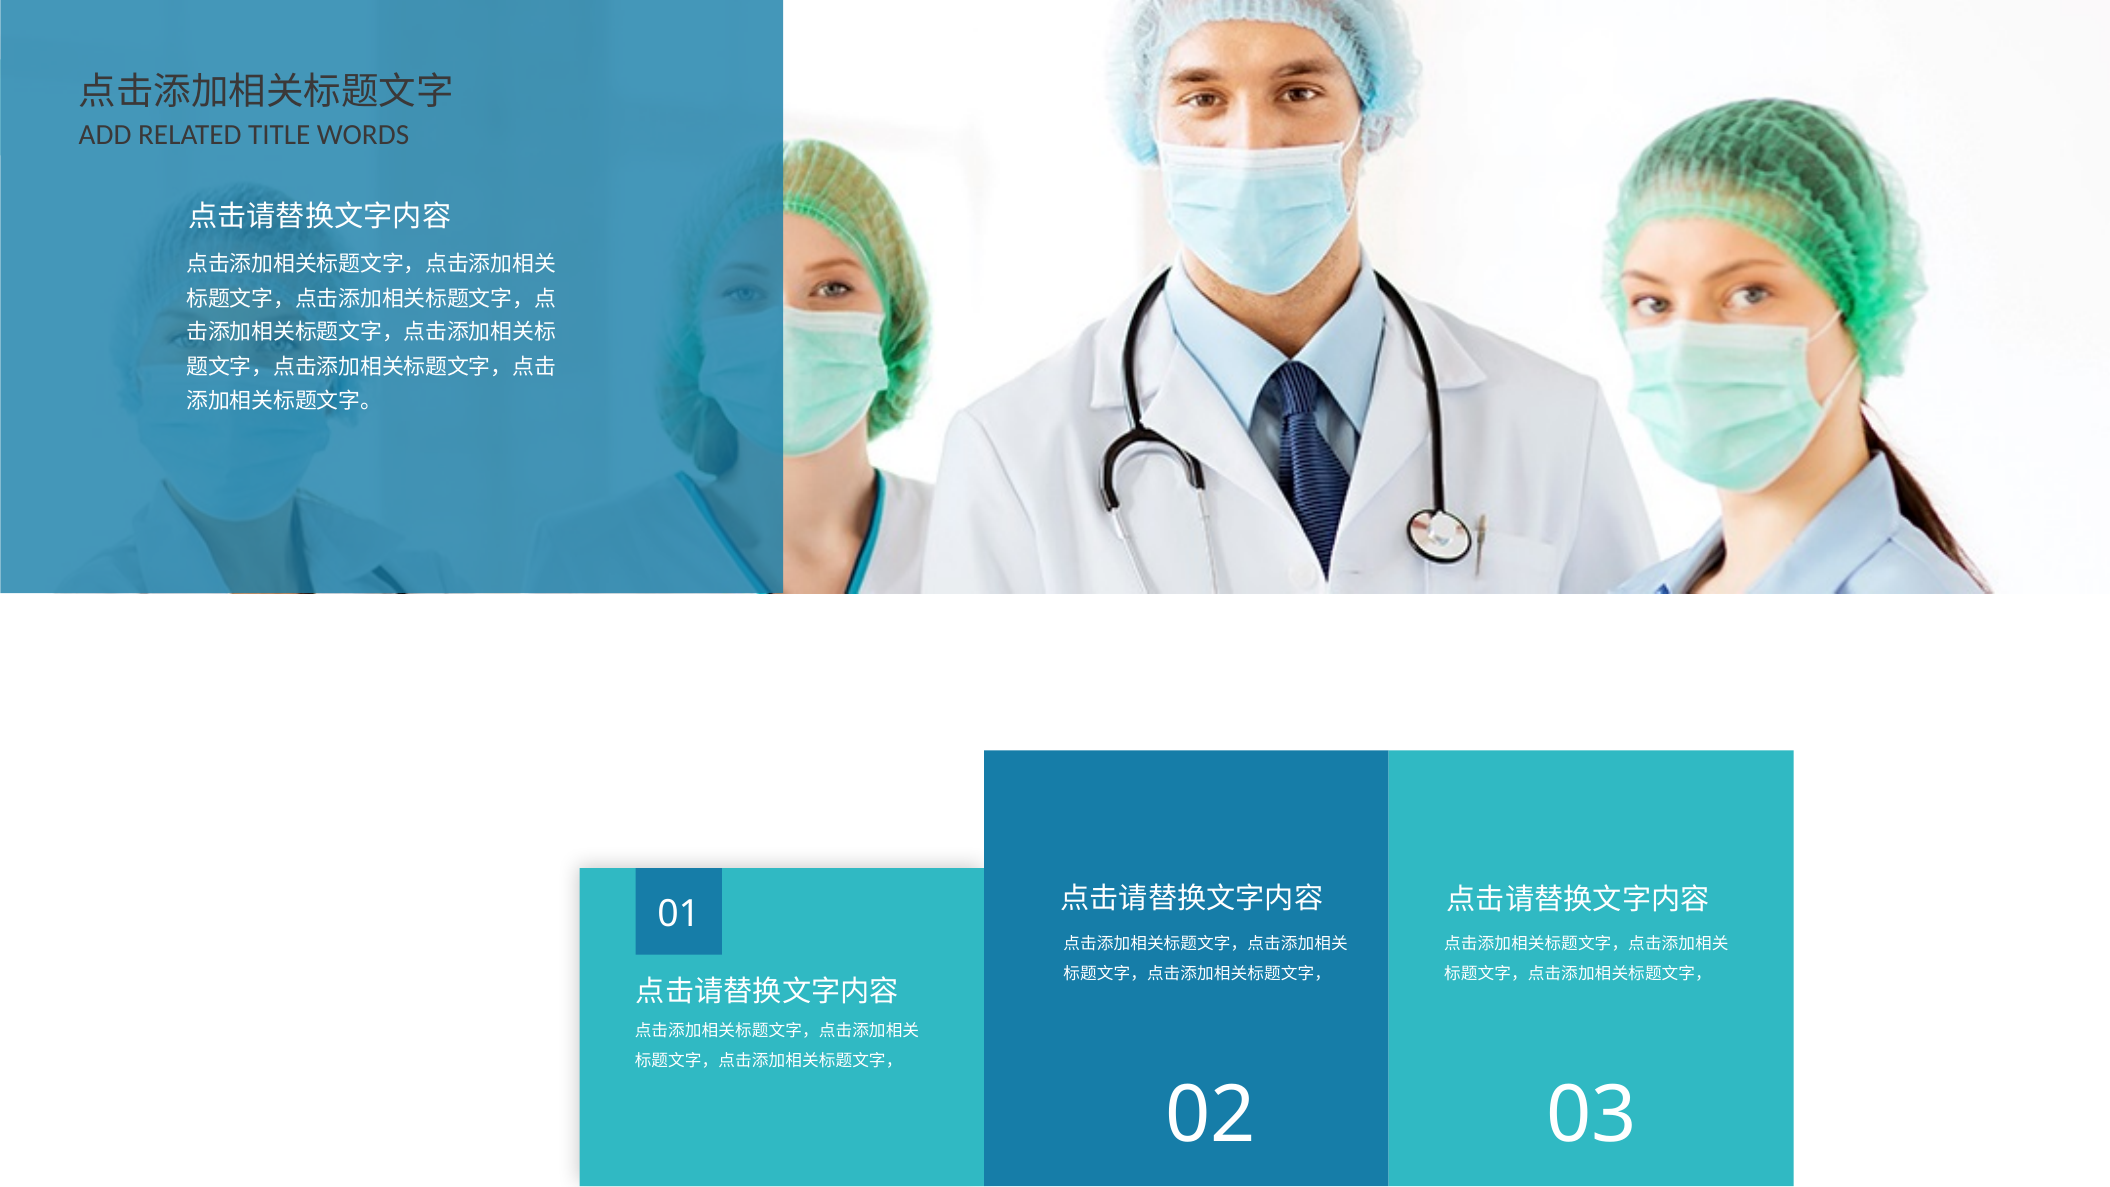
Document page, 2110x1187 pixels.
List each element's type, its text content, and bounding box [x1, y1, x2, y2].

text_box [1388, 750, 1794, 1187]
text_box 点击添加相关标题文字，点击添加相关标题文字，点击添加相关标题文字，点击添加相关标题文字，点击添加相关标题文字，点击添加相关标题文字，点击添加相关标题文字。 [171, 234, 580, 420]
text_box 点击请替换文字内容 [173, 172, 467, 241]
text_box [579, 867, 984, 1187]
text_box [984, 750, 1388, 1187]
text_box 点击添加相关标题文字 [62, 59, 470, 121]
text_box [0, 0, 784, 594]
text_box ADD RELATED TITLE WORDS [62, 107, 426, 159]
text_box [784, 0, 2110, 594]
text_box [1044, 854, 1373, 1166]
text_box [1429, 855, 1753, 1166]
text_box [619, 868, 944, 1078]
